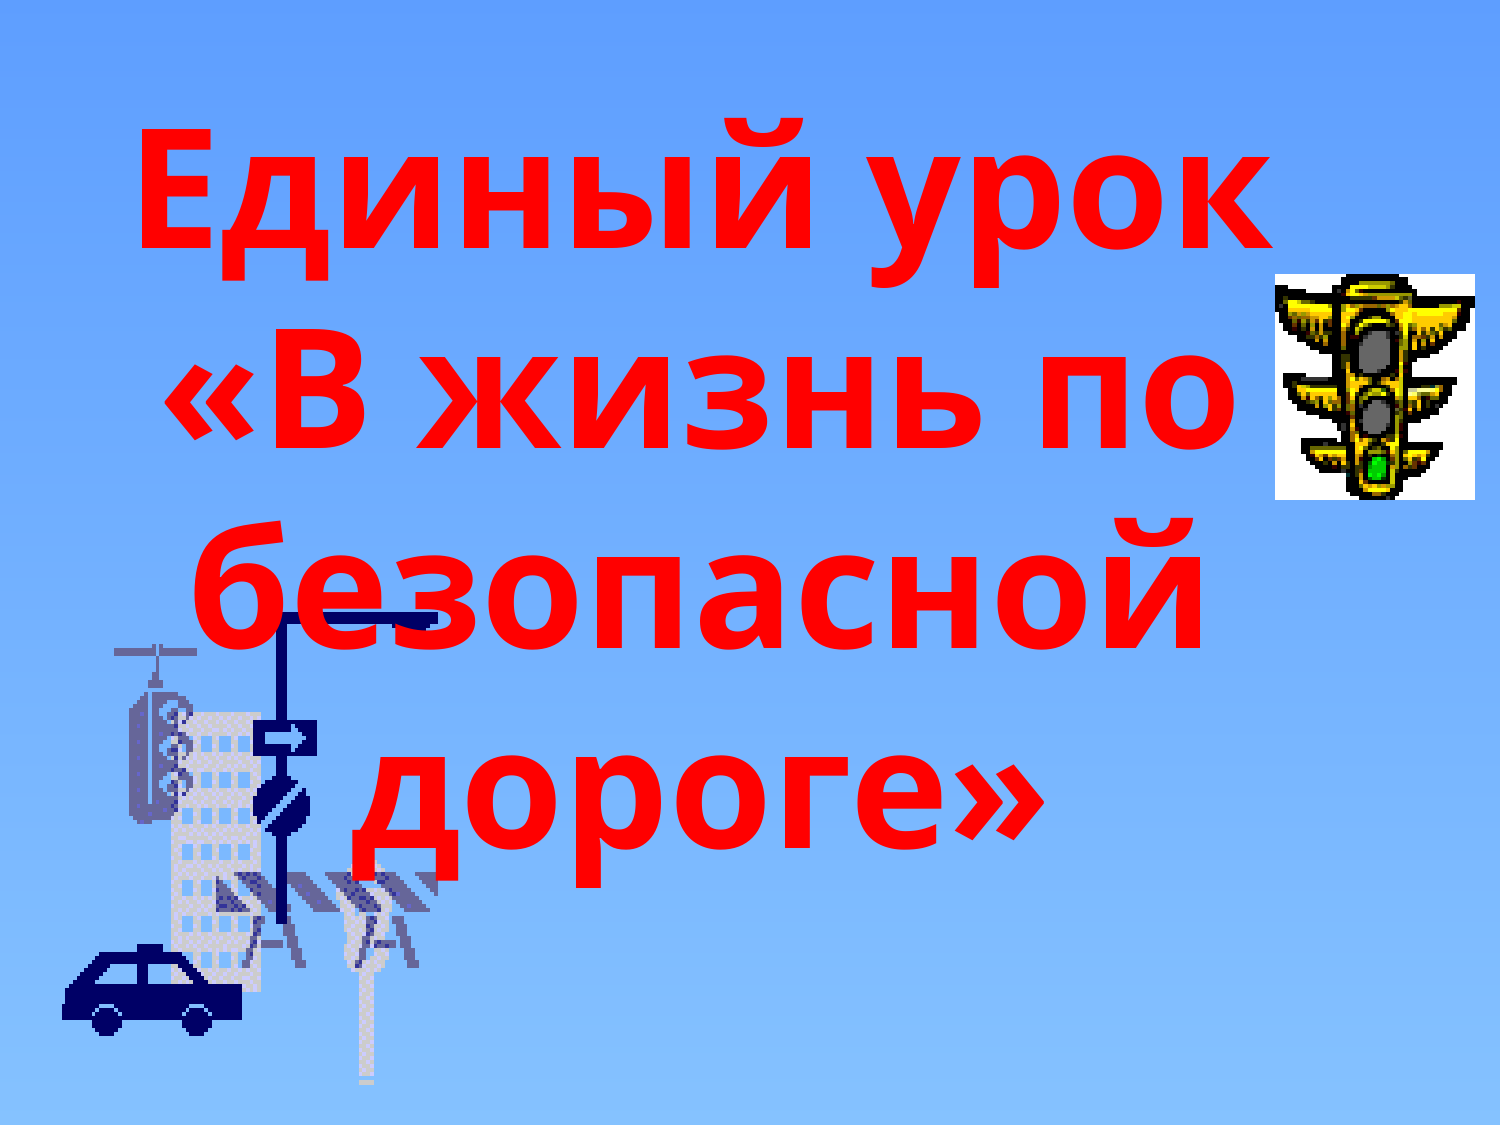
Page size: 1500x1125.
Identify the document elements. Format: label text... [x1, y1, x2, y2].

text_box Единый урок «В жизнь по безопасной дороге» [24, 74, 1377, 890]
picture [1274, 274, 1476, 501]
picture [62, 612, 438, 1085]
